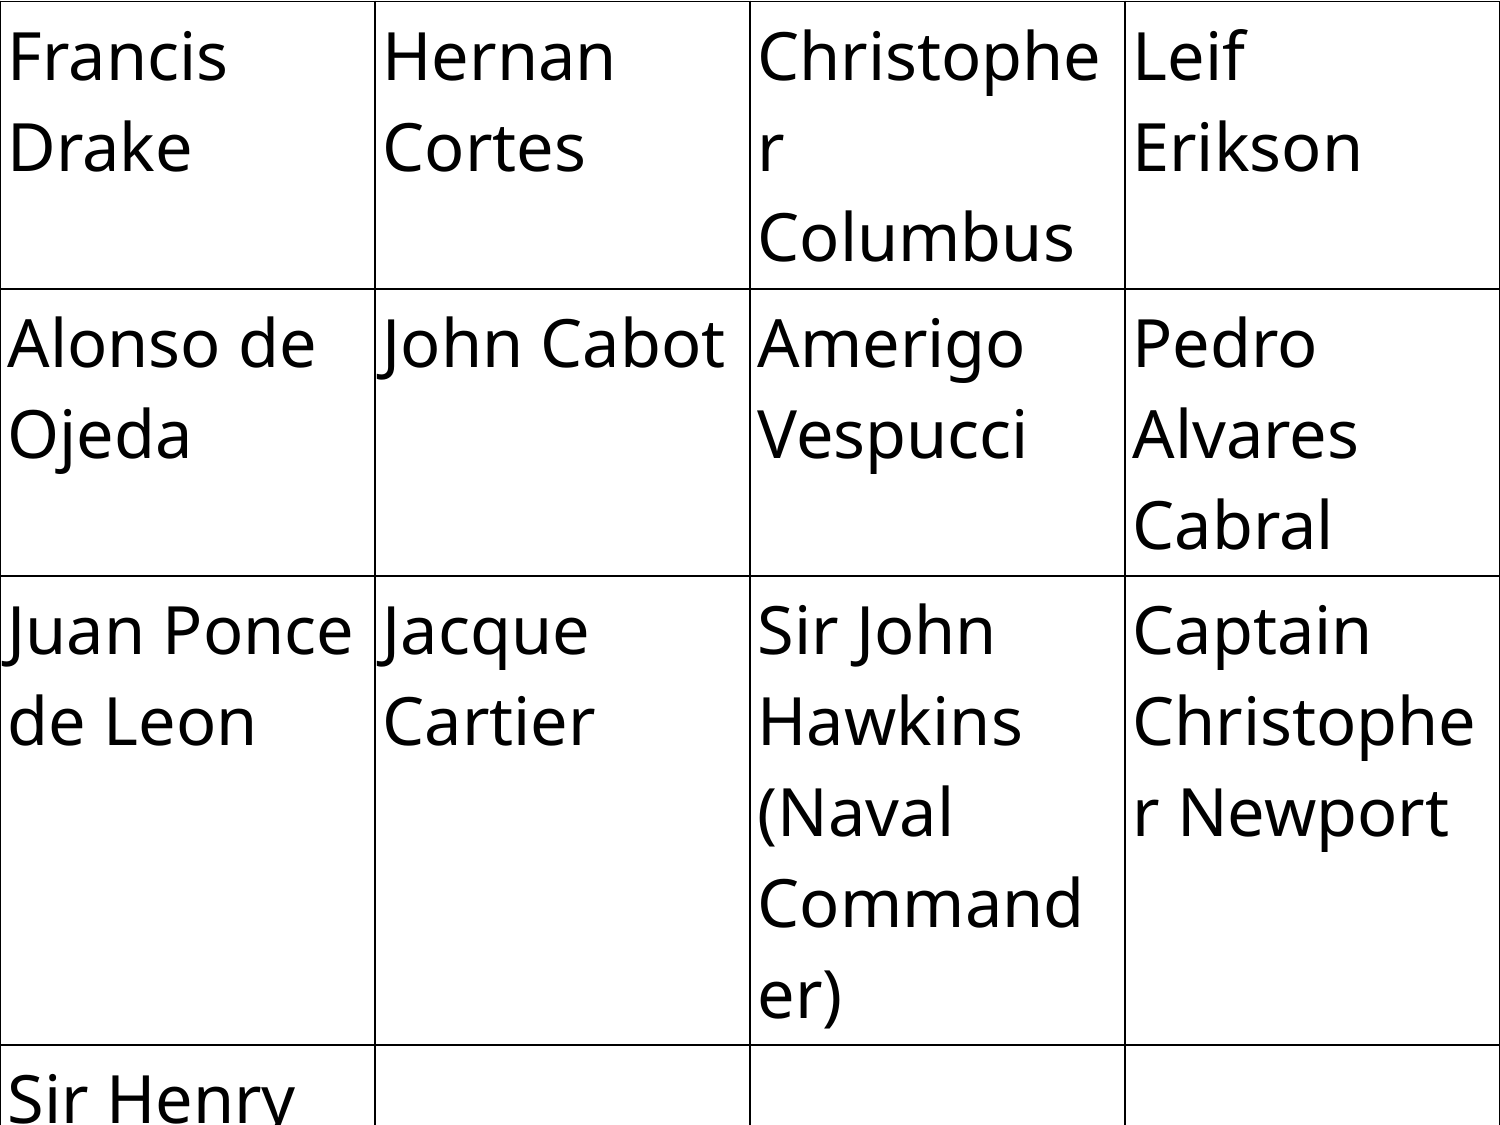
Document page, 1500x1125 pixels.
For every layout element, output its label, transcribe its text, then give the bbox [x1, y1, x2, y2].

table_cell [1126, 1046, 1499, 1125]
table_cell Amerigo Vespucci [751, 290, 1124, 575]
table_header Francis Drake [1, 2, 374, 288]
table_cell Pedro Alvares Cabral [1126, 290, 1499, 575]
table_cell [376, 1046, 749, 1125]
table_cell Sir Henry Morgan [1, 1046, 374, 1125]
table_cell Alonso de Ojeda [1, 290, 374, 575]
table_cell Jacque Cartier [376, 577, 749, 1044]
table_cell Juan Ponce de Leon [1, 577, 374, 1044]
table_header Christopher Columbus [751, 2, 1124, 288]
table_cell [751, 1046, 1124, 1125]
table_cell John Cabot [376, 290, 749, 575]
table_header Hernan Cortes [376, 2, 749, 288]
table_cell Captain Christopher Newport [1126, 577, 1499, 1044]
table_cell Sir John Hawkins (Naval Commander) [751, 577, 1124, 1044]
table_header Leif Erikson [1126, 2, 1499, 288]
